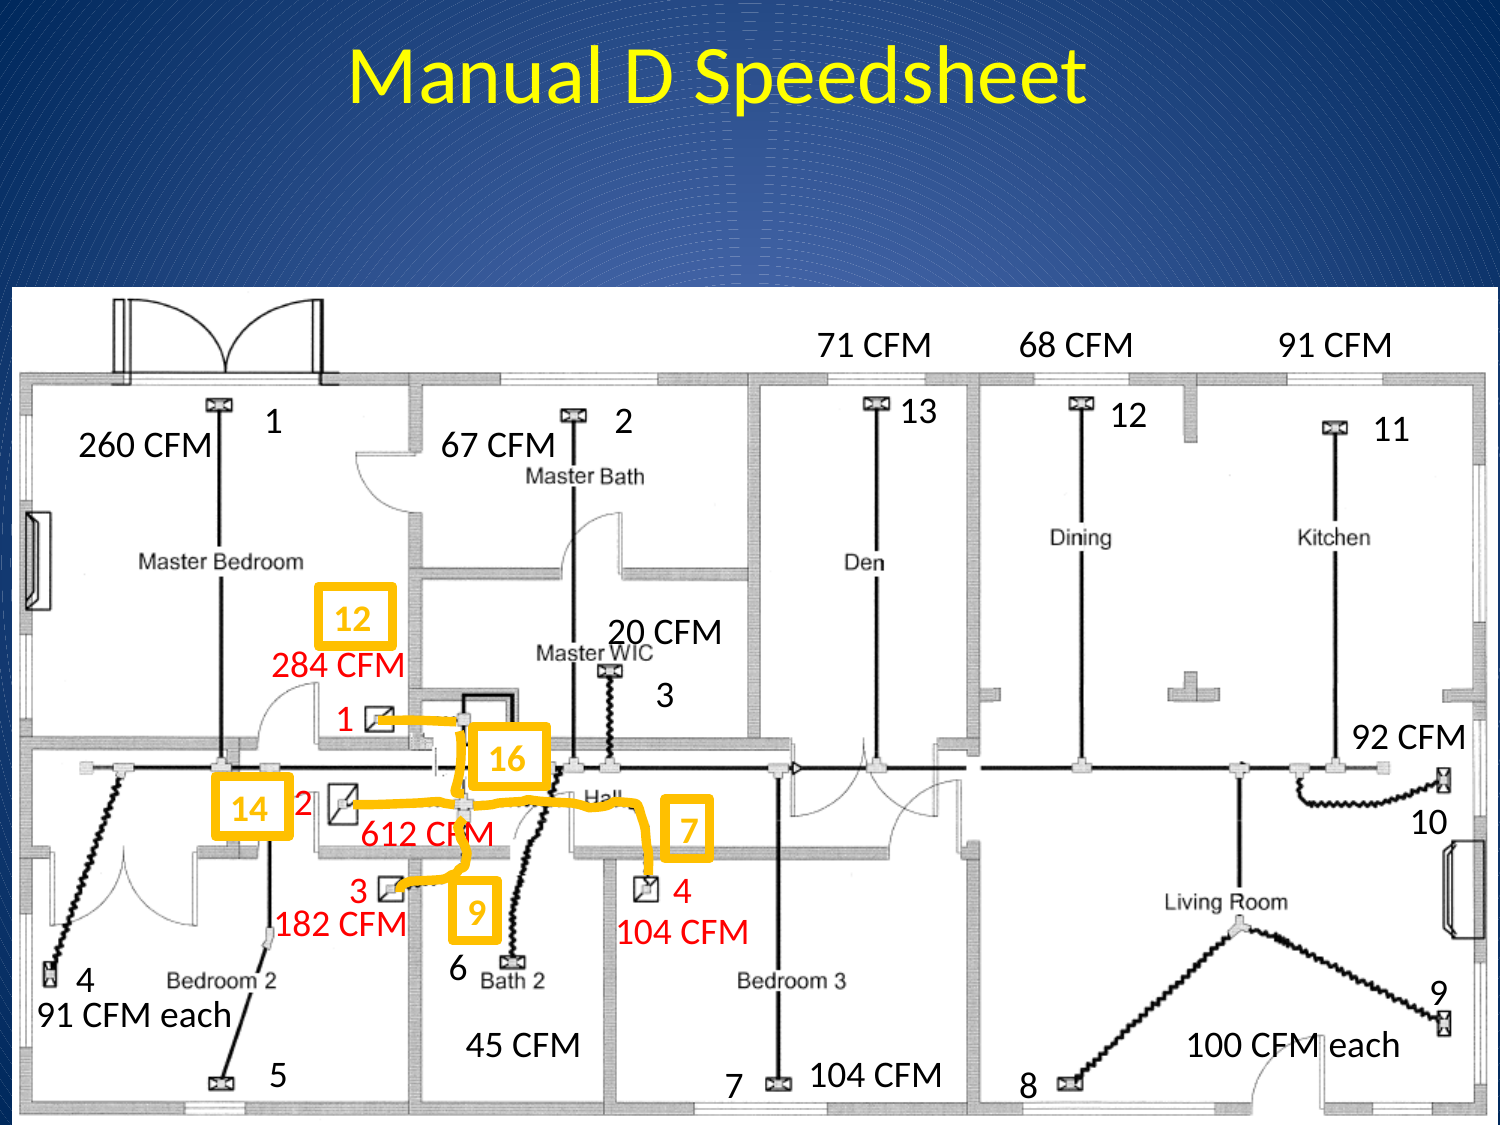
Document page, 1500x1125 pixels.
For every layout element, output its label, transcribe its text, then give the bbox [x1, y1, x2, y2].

text_box Manual D Speedsheet [331, 12, 1104, 128]
picture [12, 287, 1499, 1125]
